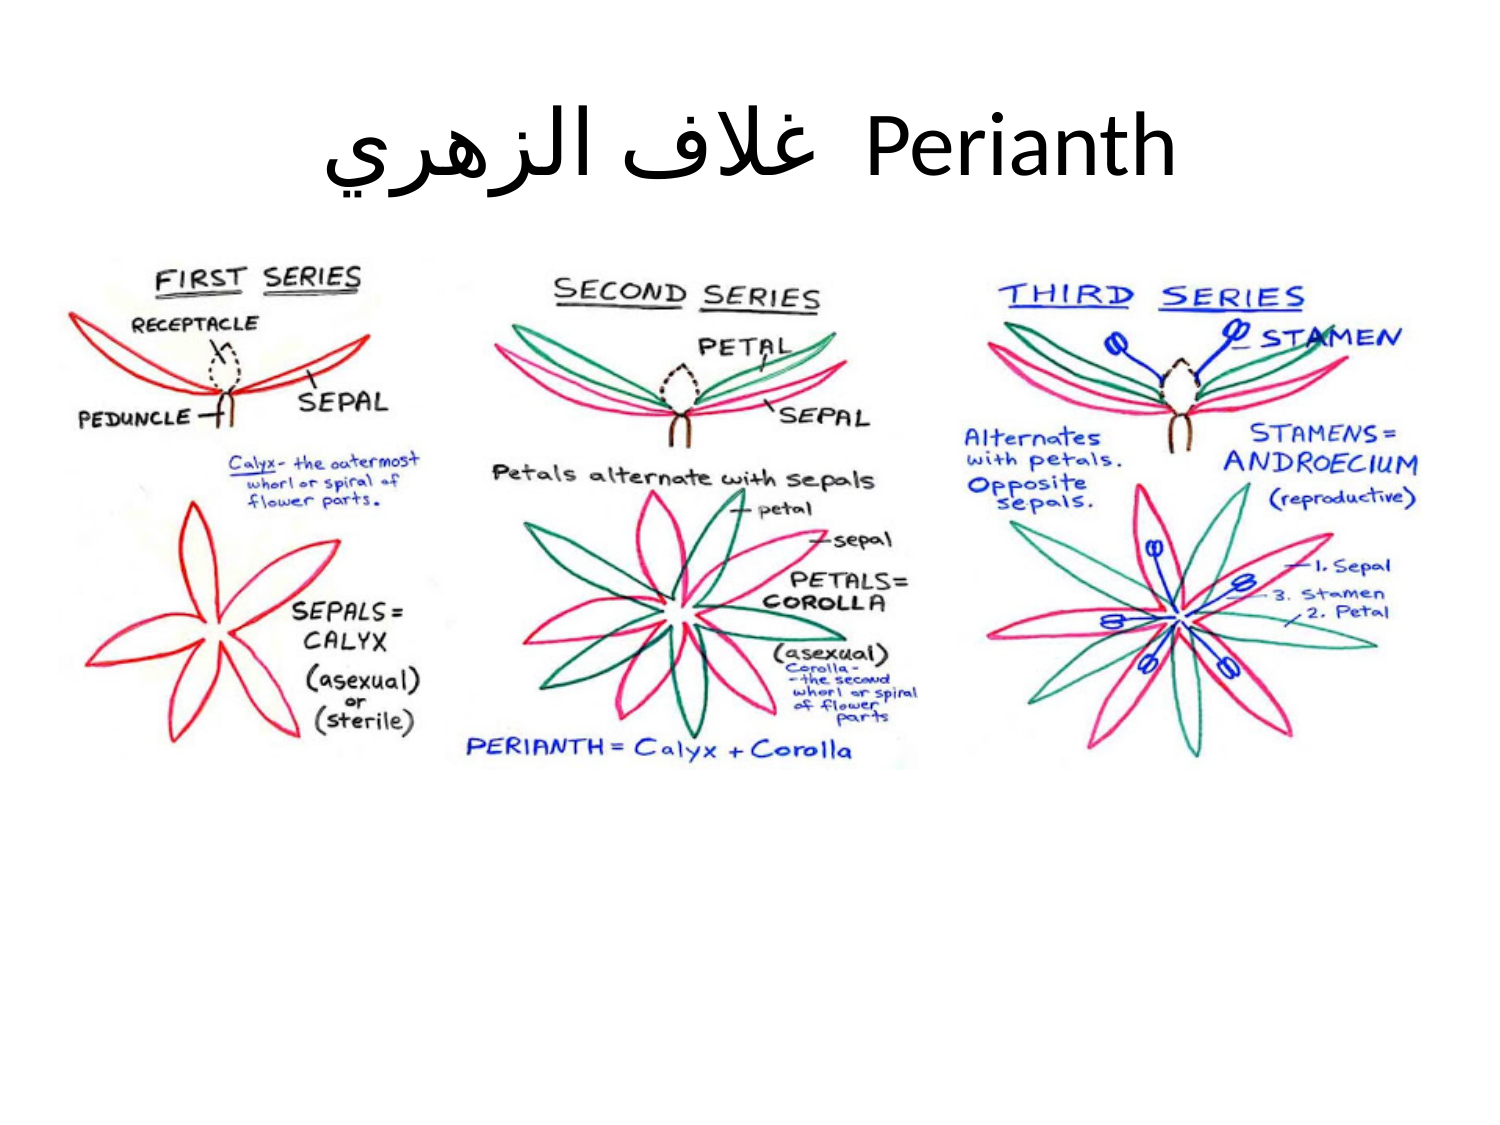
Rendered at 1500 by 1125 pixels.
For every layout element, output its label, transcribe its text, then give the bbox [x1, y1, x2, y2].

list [58, 257, 450, 759]
picture [445, 269, 918, 770]
picture [948, 269, 1422, 770]
title Perianth غلاف الزهري [75, 45, 1425, 233]
